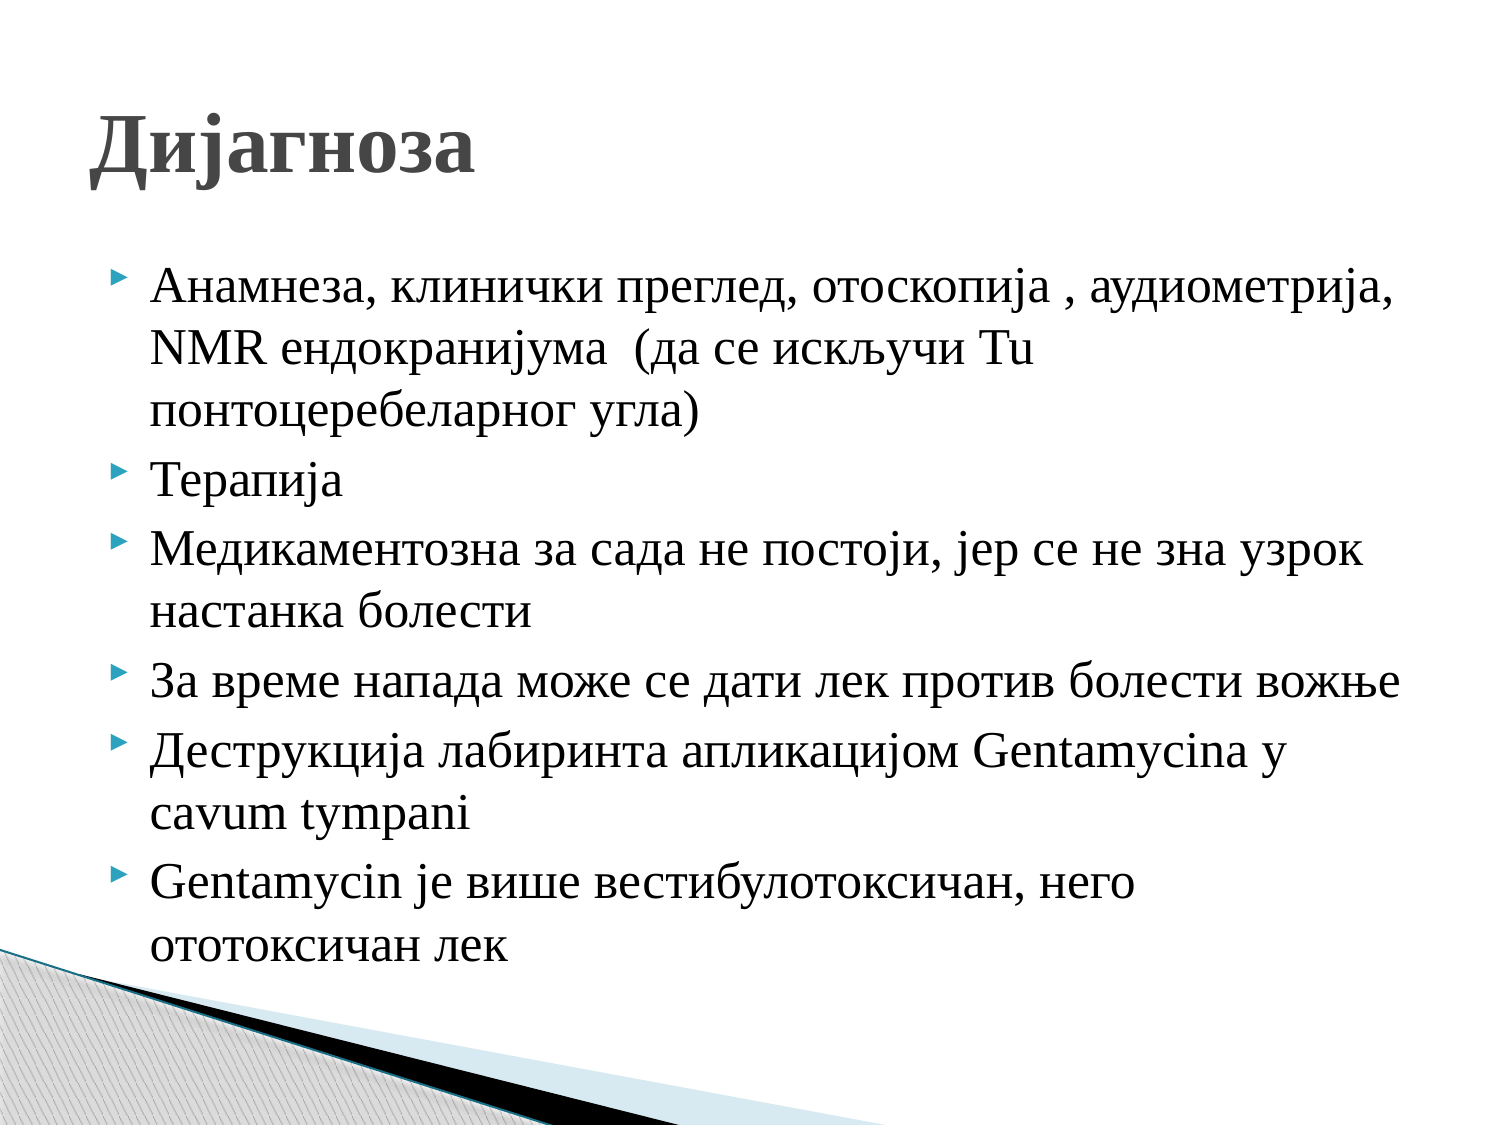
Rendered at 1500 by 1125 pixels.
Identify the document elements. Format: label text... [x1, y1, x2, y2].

list Анамнеза, клинички преглед, отоскопија , аудиометрија, NMR ендокранијума (да се искључи Tu понтоцеребеларног угла) Терапија Медикаментозна за сада не постоји, јер се не зна узрок настанка болести За време напада може се дати лек против болести вожње Деструкција лабиринта апликацијом Gentamycina у cavum tympani Gentamycin je више вестибулотоксичан, него ототоксичан лек [74, 242, 1426, 986]
title Дијагноза [75, 45, 1425, 233]
